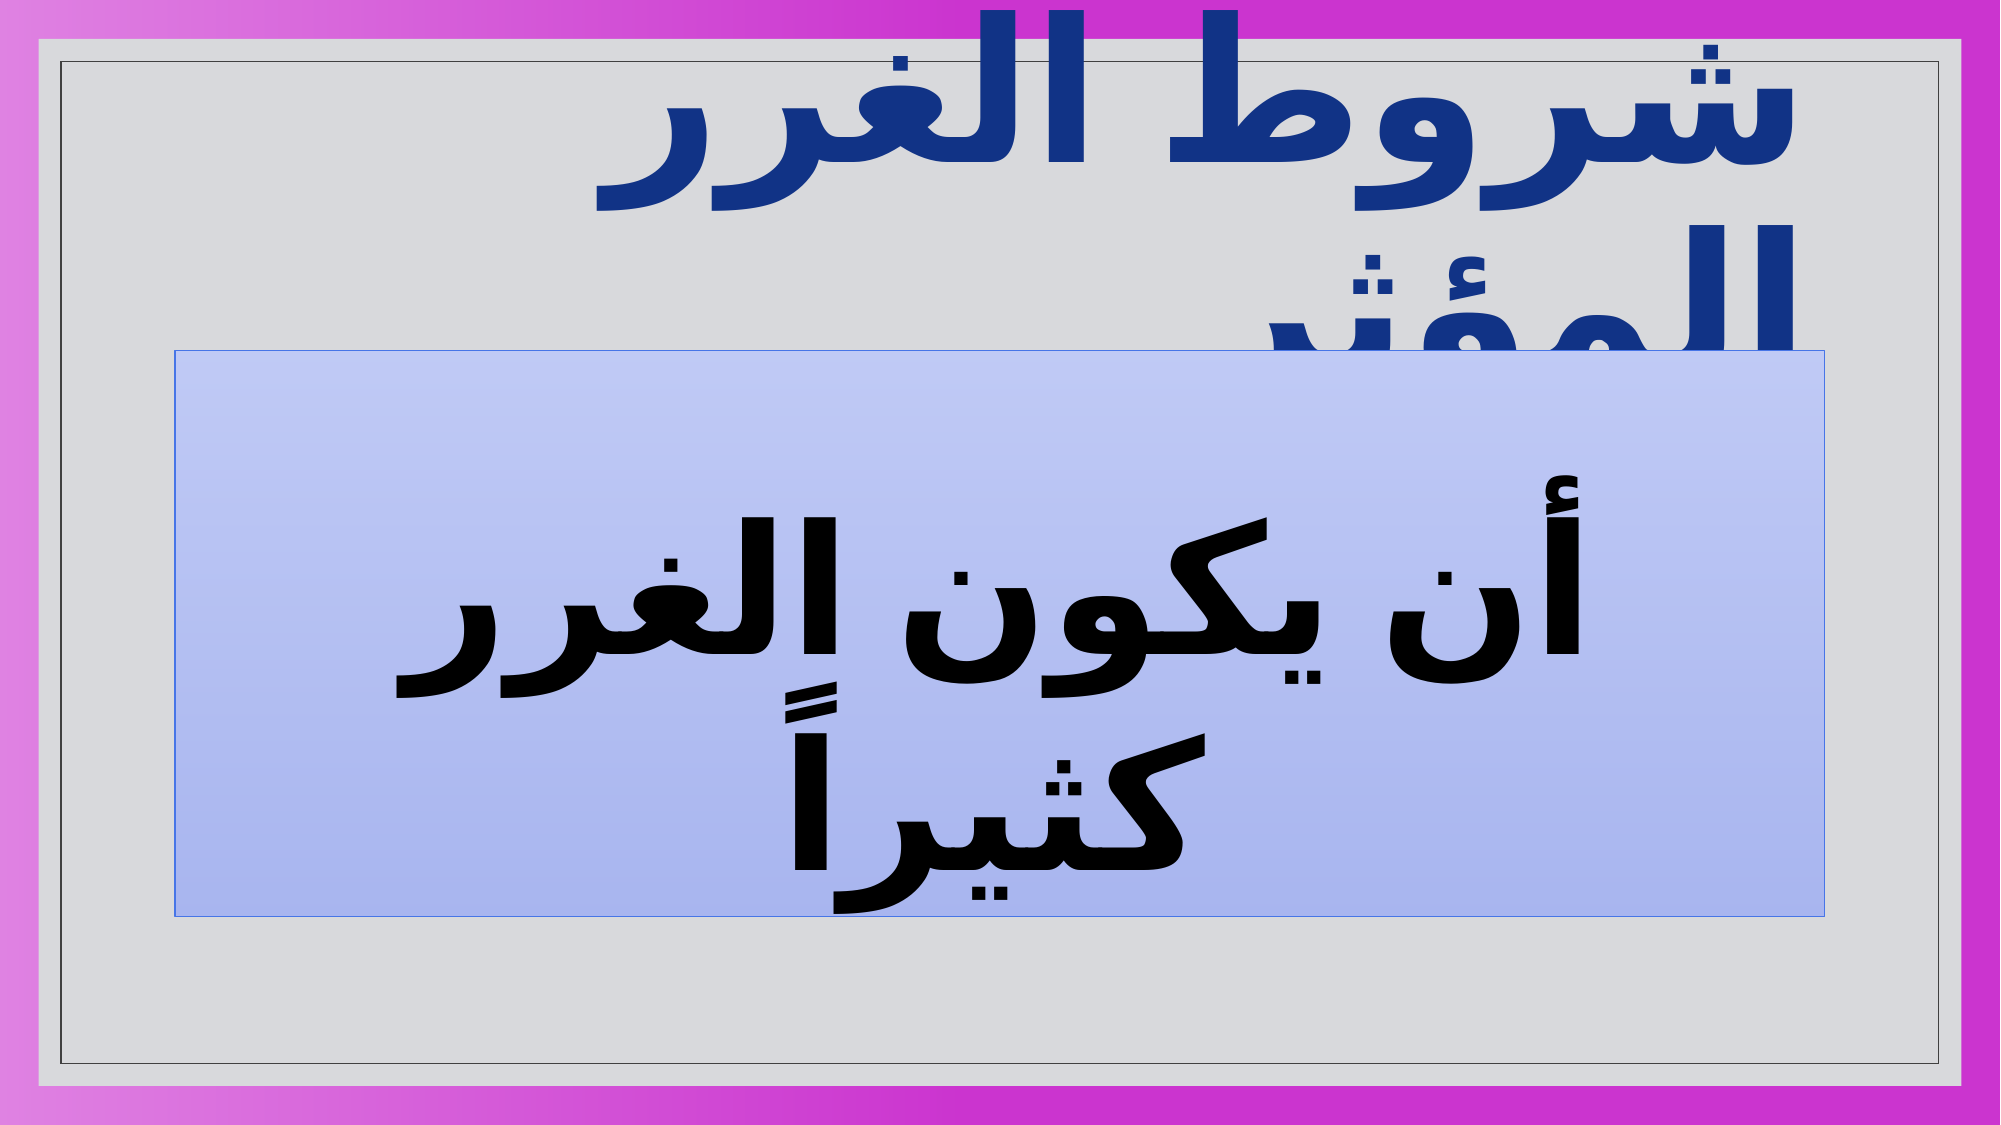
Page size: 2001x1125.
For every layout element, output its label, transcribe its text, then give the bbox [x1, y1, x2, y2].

title شروط الغرر المؤثر [174, 92, 1825, 318]
list أن يكون الغرر كثيراً [174, 350, 1825, 917]
